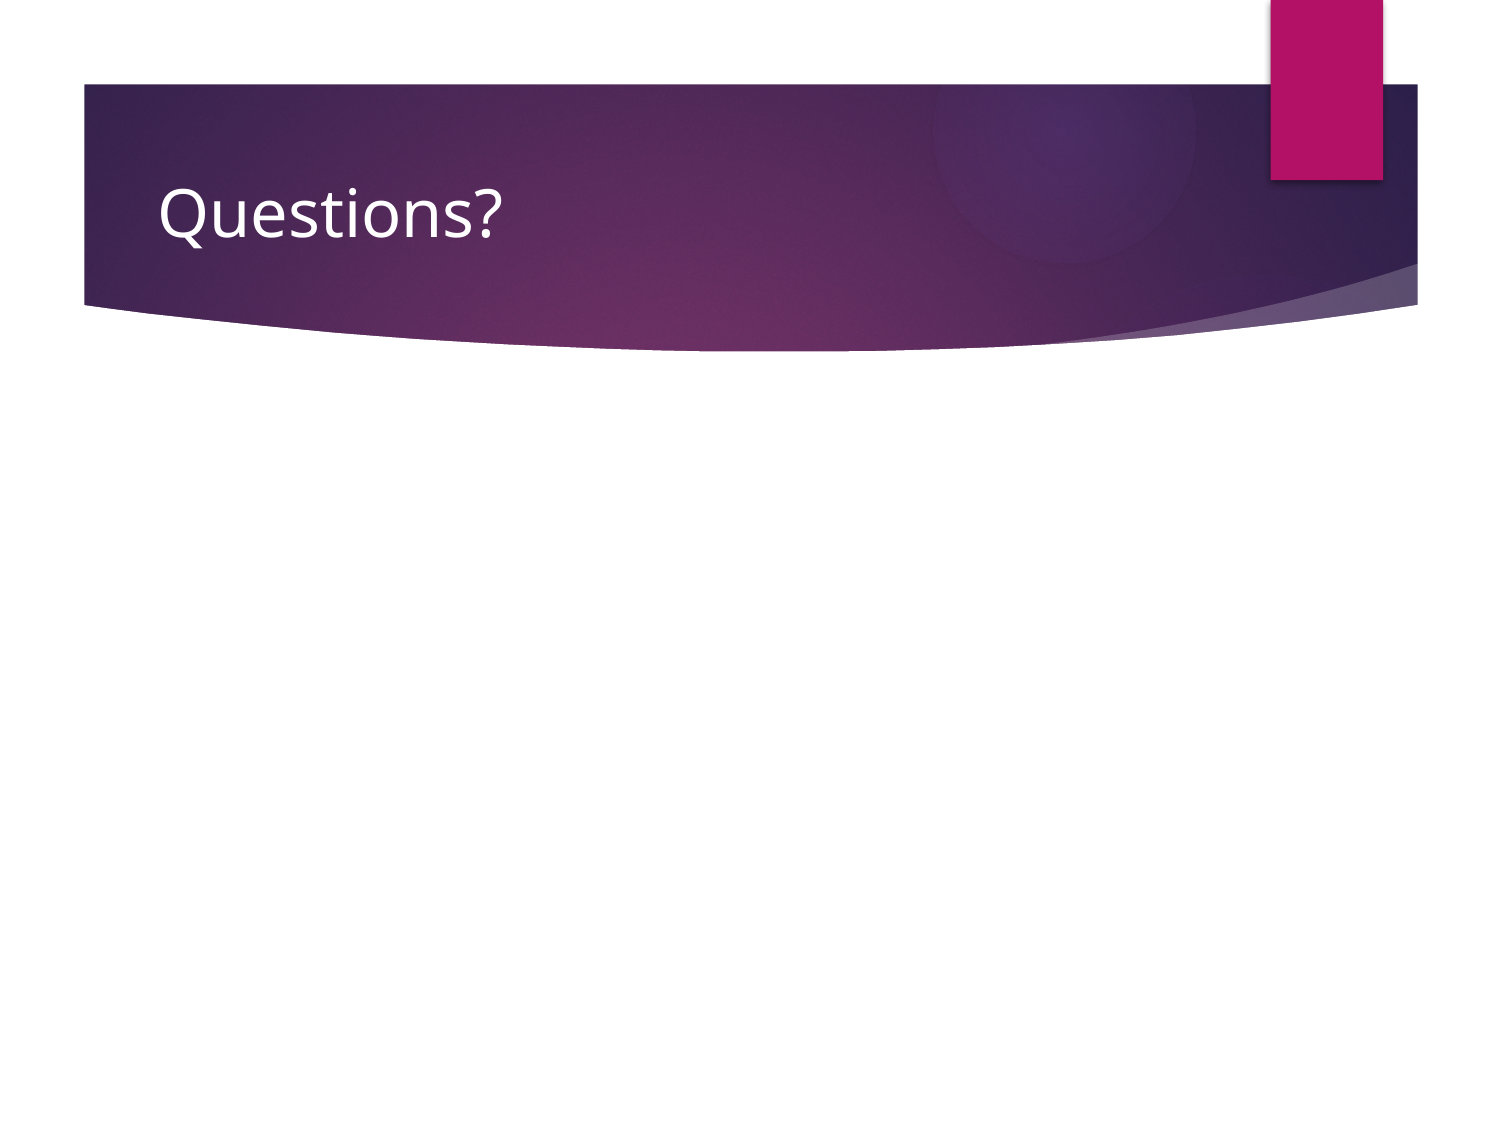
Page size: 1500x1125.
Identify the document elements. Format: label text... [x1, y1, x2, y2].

title Questions? [142, 152, 1183, 269]
